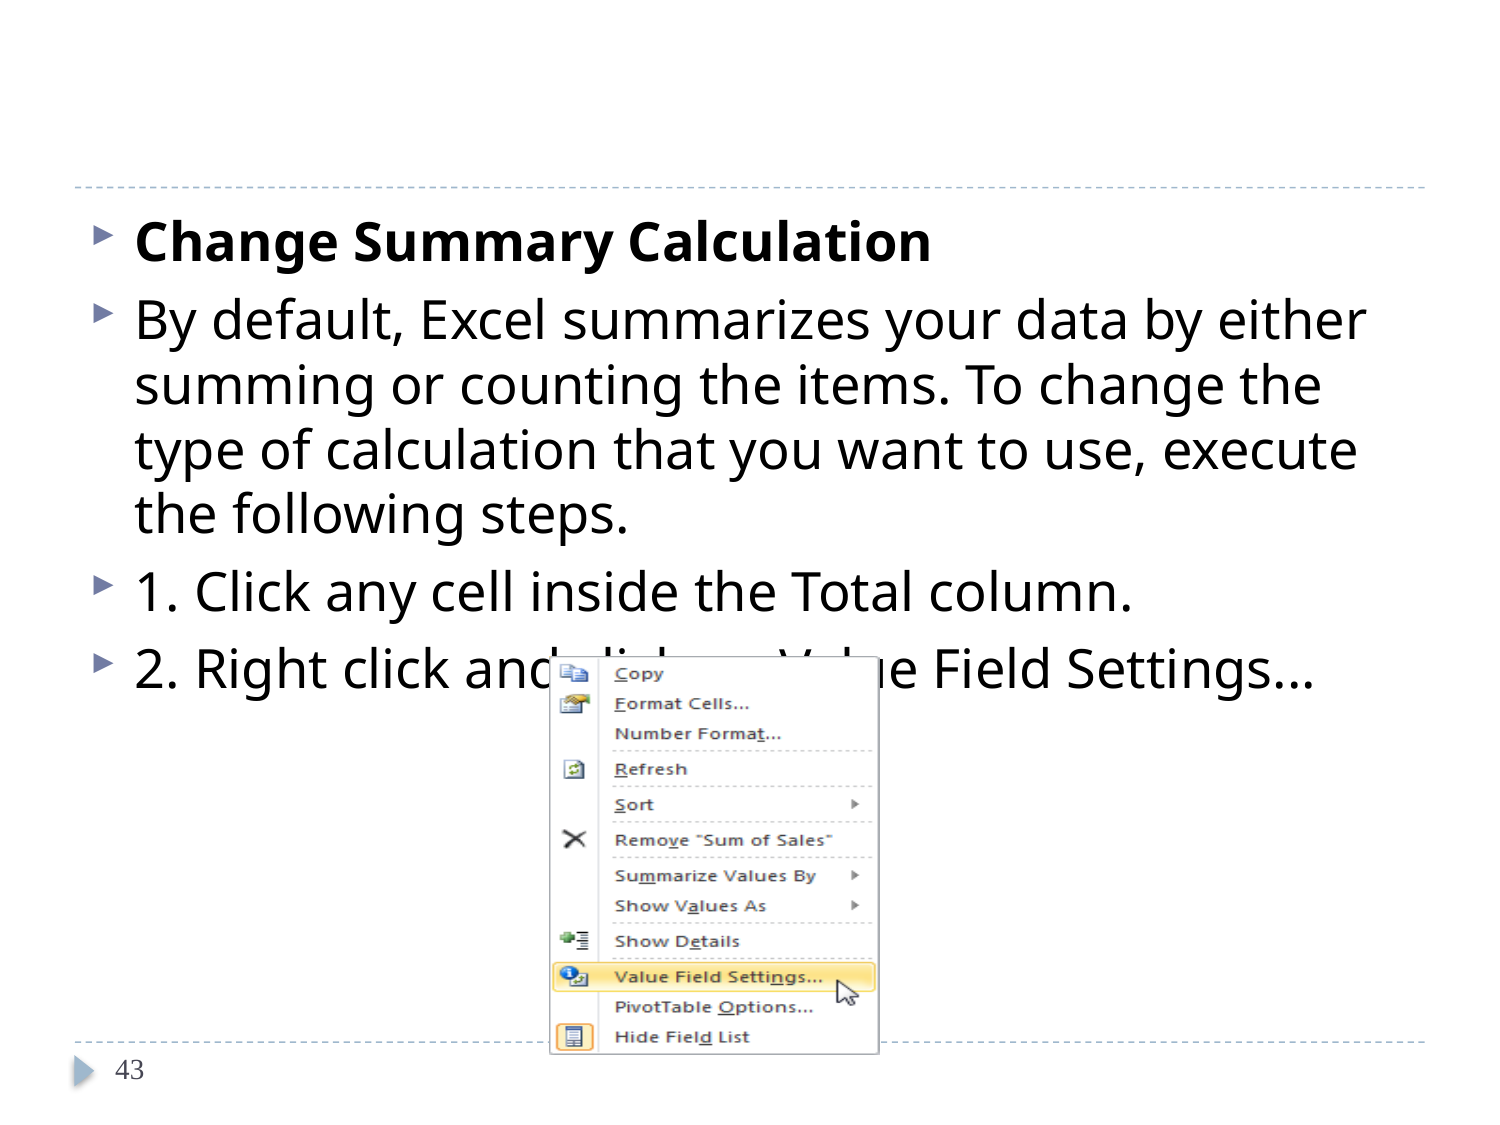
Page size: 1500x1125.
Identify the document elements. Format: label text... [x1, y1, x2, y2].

list Change Summary Calculation By default, Excel summarizes your data by either summing or counting the items. To change the type of calculation that you want to use, execute the following steps. 1. Click any cell inside the Total column. 2. Right click and click on Value Field Settings... [74, 199, 1426, 1011]
picture [548, 656, 881, 1055]
slide_number 43 [100, 1042, 426, 1103]
